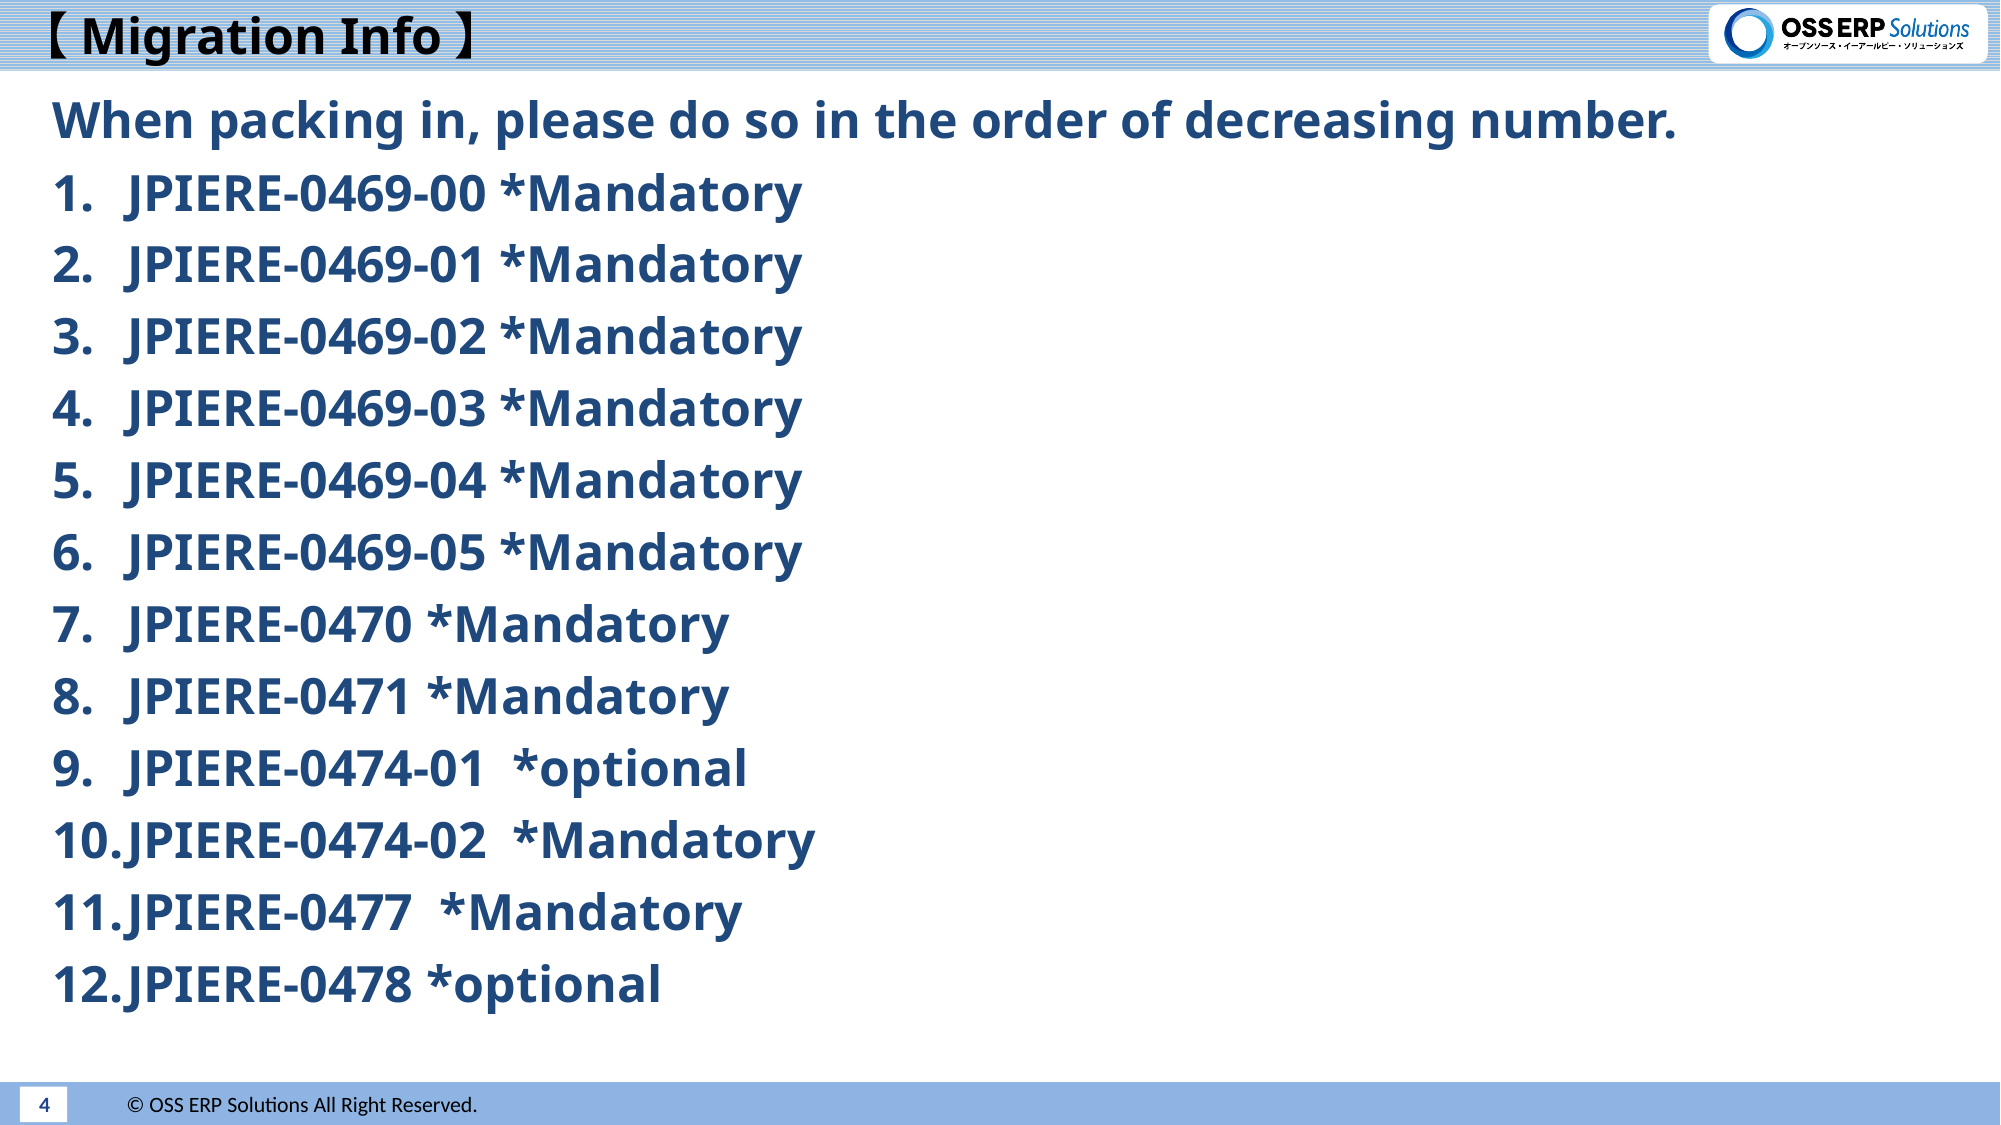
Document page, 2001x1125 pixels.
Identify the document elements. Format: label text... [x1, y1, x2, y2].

text_box When packing in, please do so in the order of decreasing number. JPIERE-0469-00 *Mandatory JPIERE-0469-01 *Mandatory JPIERE-0469-02 *Mandatory JPIERE-0469-03 *Mandatory JPIERE-0469-04 *Mandatory JPIERE-0469-05 *Mandatory JPIERE-0470 *Mandatory JPIERE-0471 *Mandatory JPIERE-0474-01 *optional JPIERE-0474-02 *Mandatory JPIERE-0477 *Mandatory JPIERE-0478 *optional [37, 69, 1963, 1021]
picture [1804, 8, 1969, 59]
title 【Migration Info】 [3, 0, 1804, 70]
